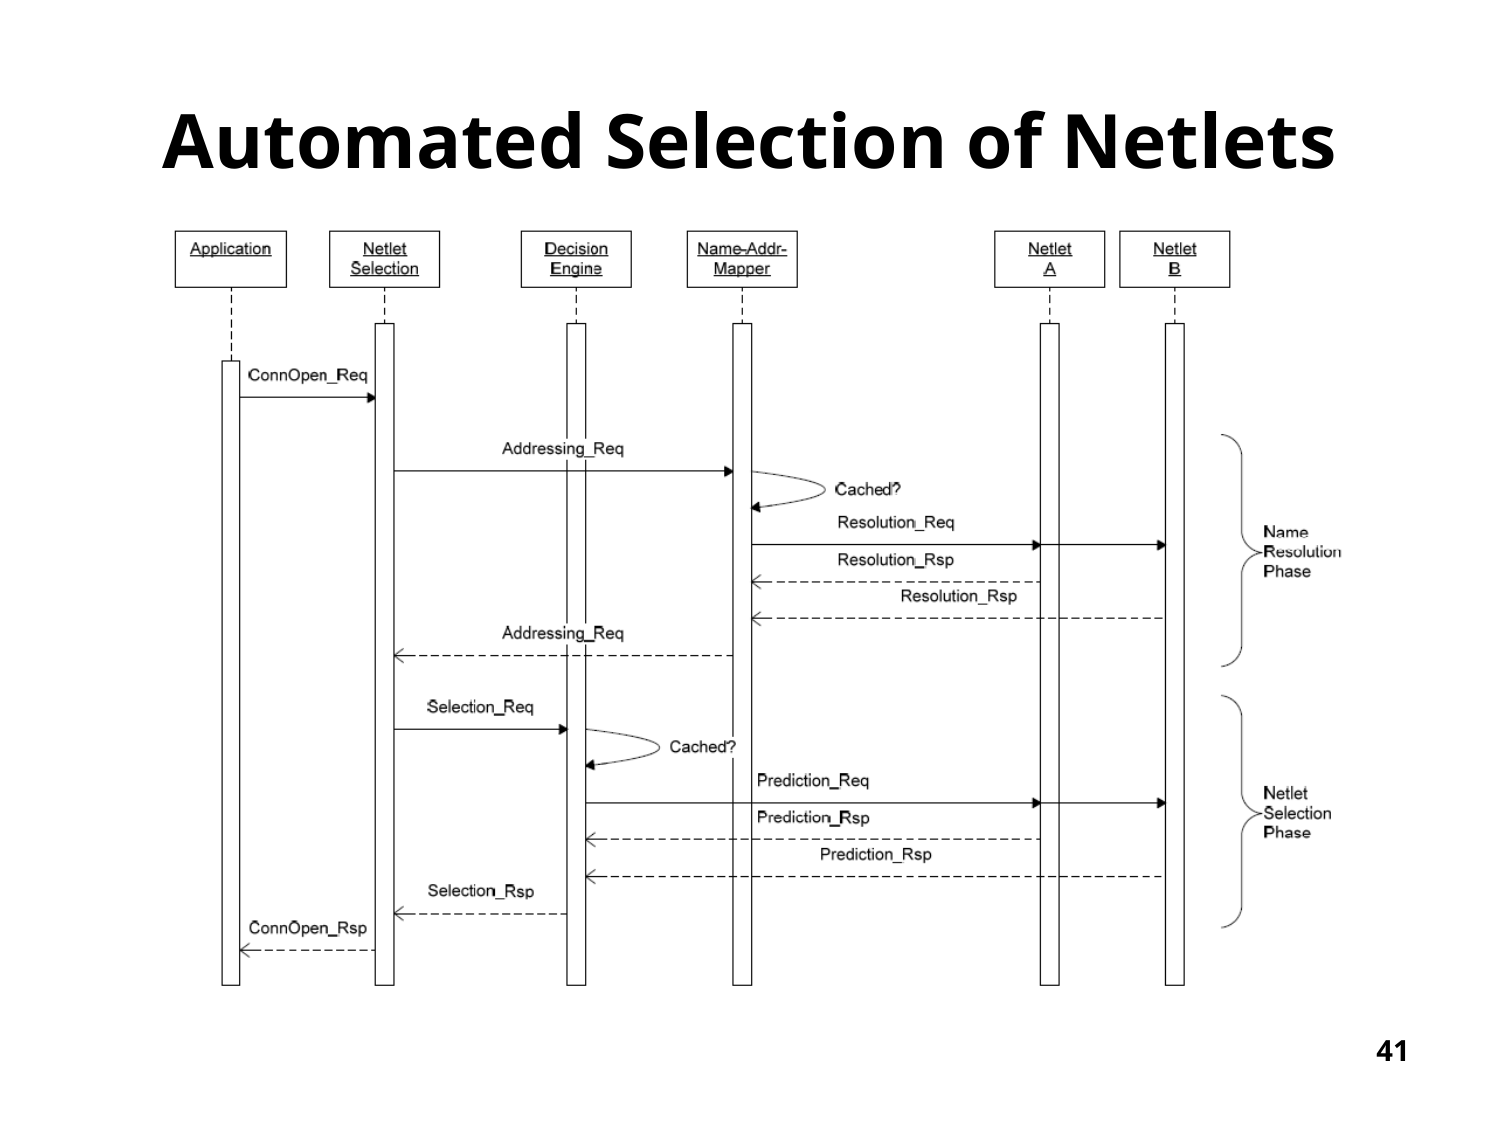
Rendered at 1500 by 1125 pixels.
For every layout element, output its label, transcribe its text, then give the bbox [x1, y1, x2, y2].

slide_number 41 [1074, 1024, 1426, 1103]
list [162, 212, 1353, 1001]
title Automated Selection of Netlets [74, 44, 1426, 233]
